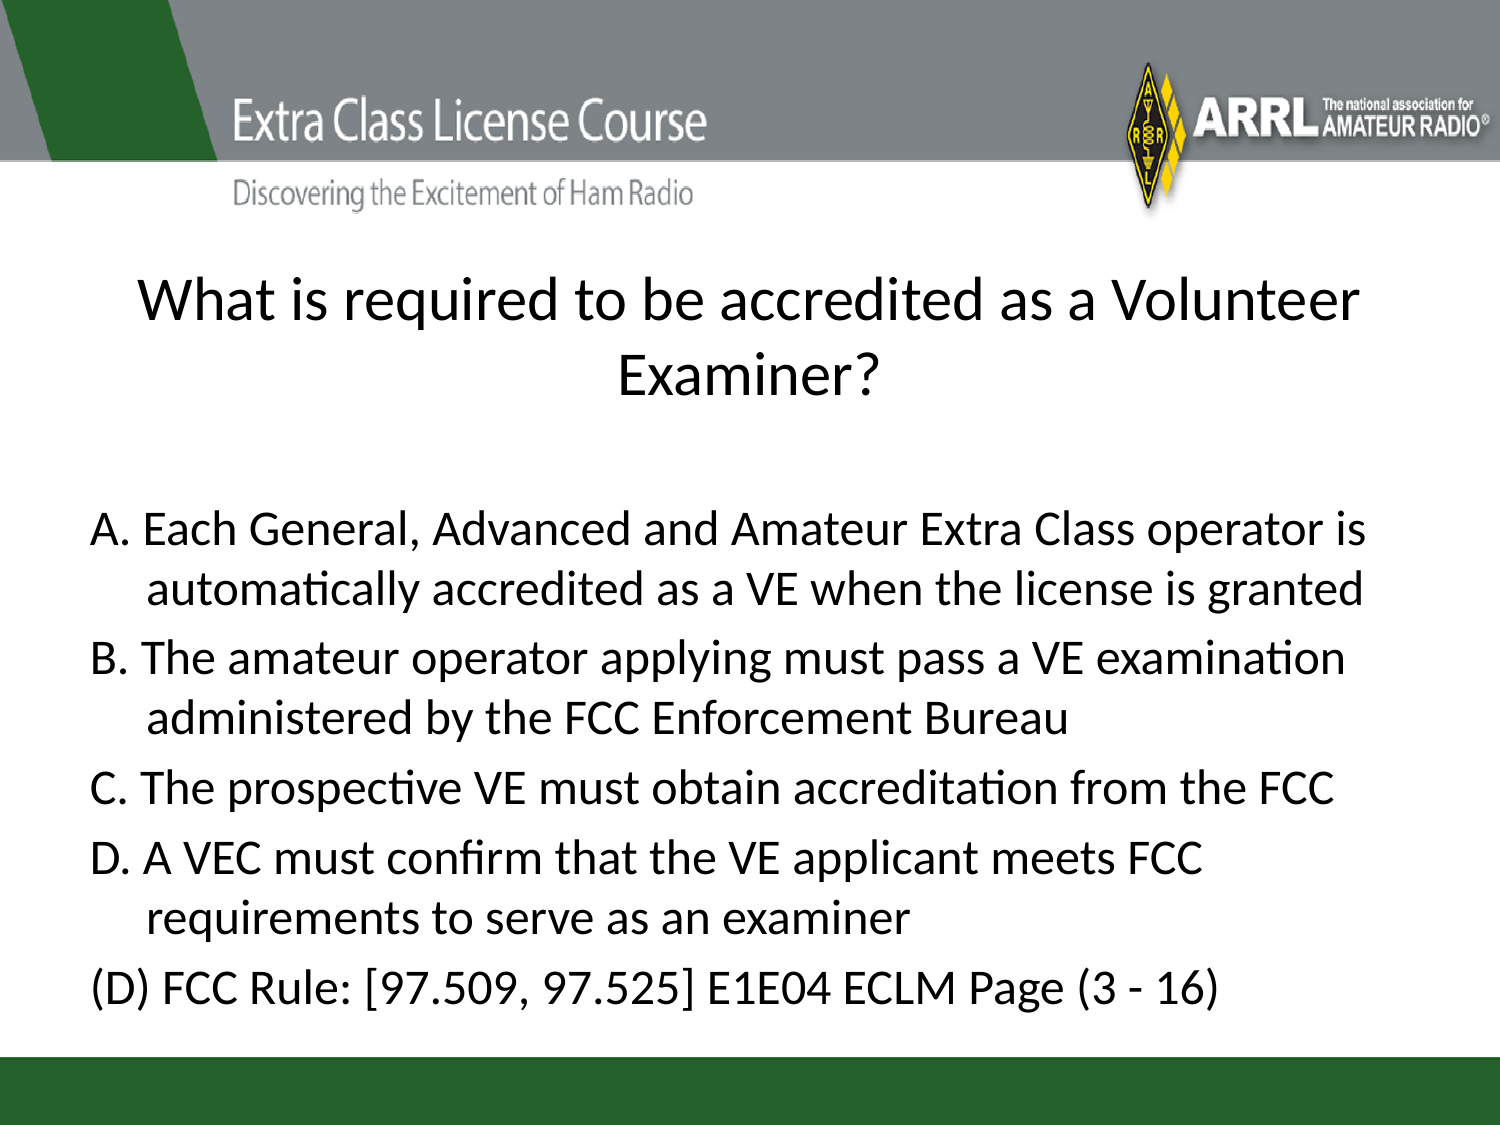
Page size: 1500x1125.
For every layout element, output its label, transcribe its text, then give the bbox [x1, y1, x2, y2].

title What is required to be accredited as a Volunteer Examiner? [75, 250, 1425, 437]
picture [0, 0, 1500, 1125]
list A. Each General, Advanced and Amateur Extra Class operator is automatically accredited as a VE when the license is granted B. The amateur operator applying must pass a VE examination administered by the FCC Enforcement Bureau C. The prospective VE must obtain accreditation from the FCC D. A VEC must confirm that the VE applicant meets FCC requirements to serve as an examiner (D) FCC Rule: [97.509, 97.525] E1E04 ECLM Page (3 - 16) [75, 487, 1425, 1005]
